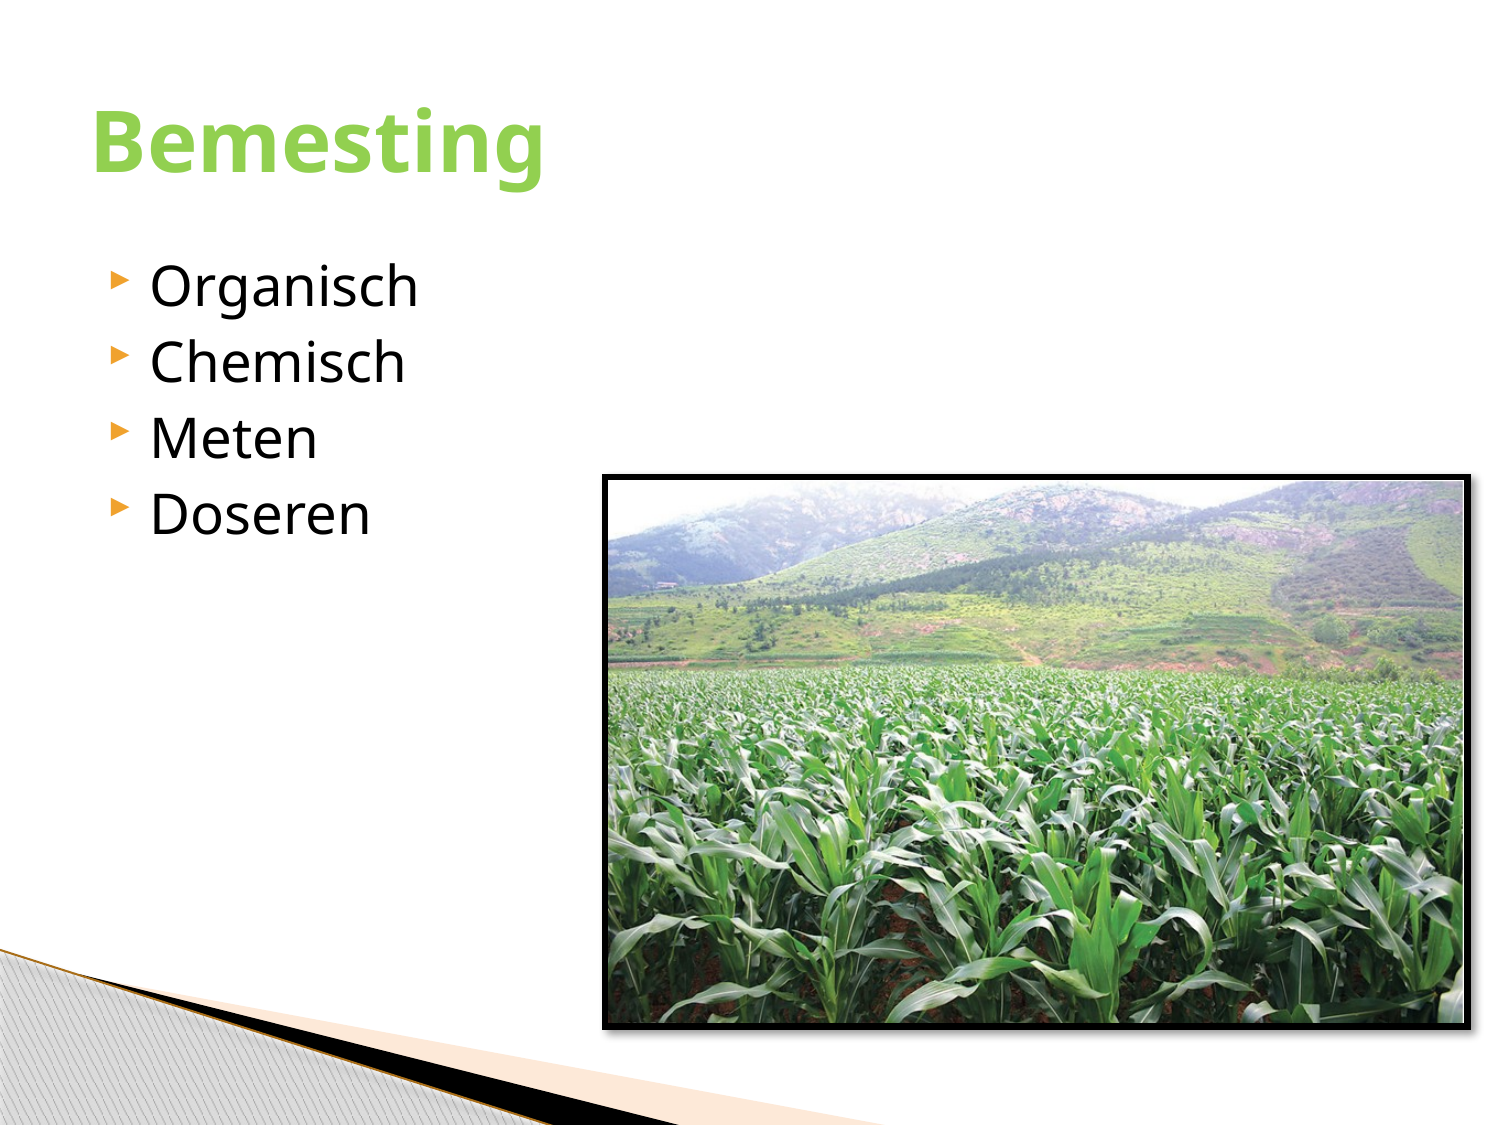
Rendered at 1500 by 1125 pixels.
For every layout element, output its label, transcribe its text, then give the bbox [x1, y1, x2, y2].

title Bemesting [75, 45, 1425, 233]
list Organisch Chemisch Meten Doseren [75, 243, 1425, 986]
picture [608, 479, 1465, 1024]
